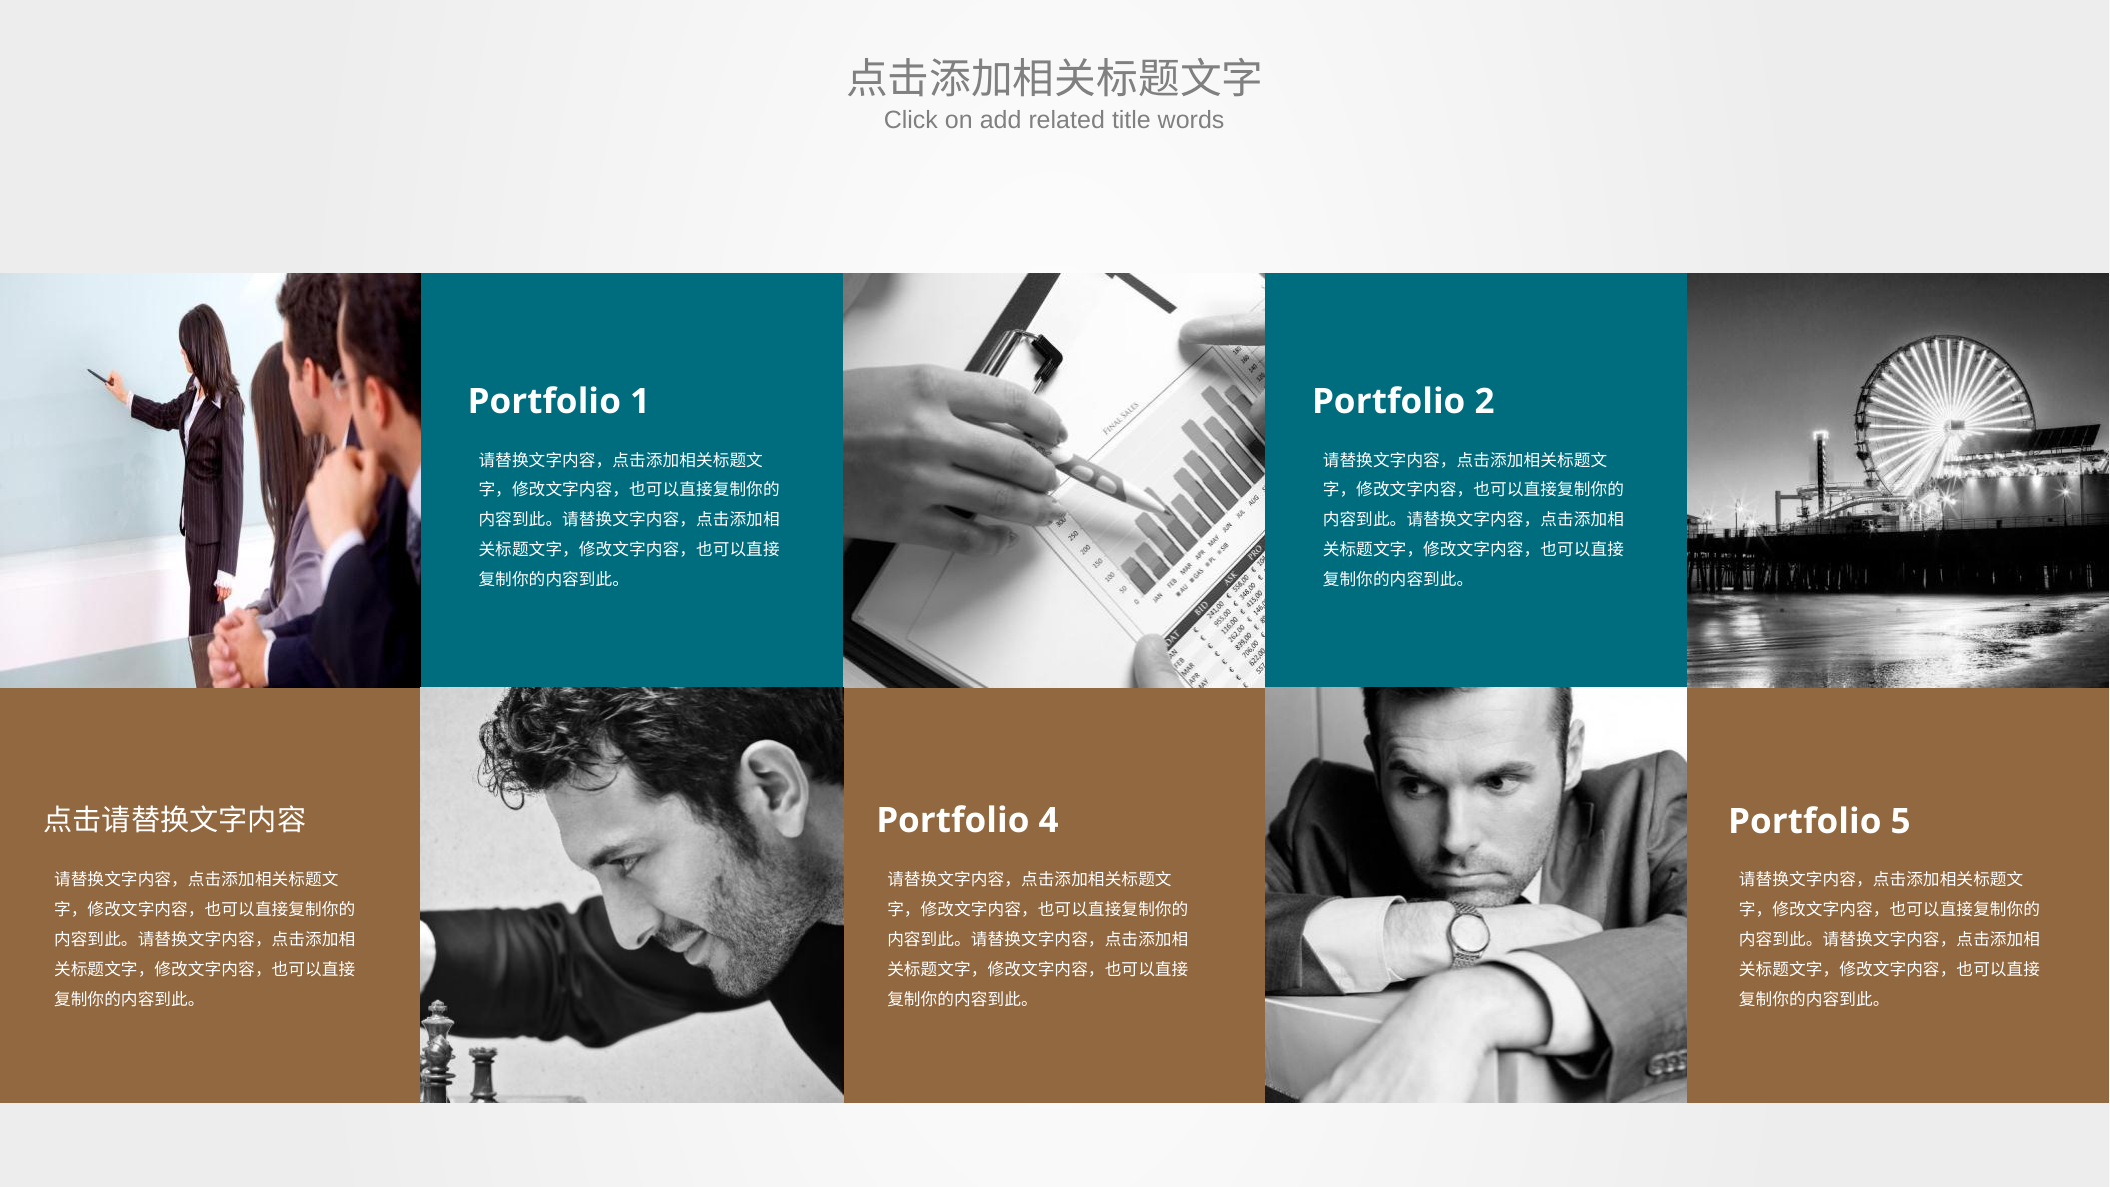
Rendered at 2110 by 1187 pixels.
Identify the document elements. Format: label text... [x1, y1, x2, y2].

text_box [420, 273, 843, 1103]
picture [0, 0, 2110, 1187]
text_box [1265, 273, 1687, 1103]
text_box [0, 273, 420, 1103]
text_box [1687, 273, 2109, 1103]
text_box Click on add related title words [864, 95, 1246, 158]
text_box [843, 273, 1265, 1103]
text_box 点击添加相关标题文字 [803, 44, 1307, 107]
